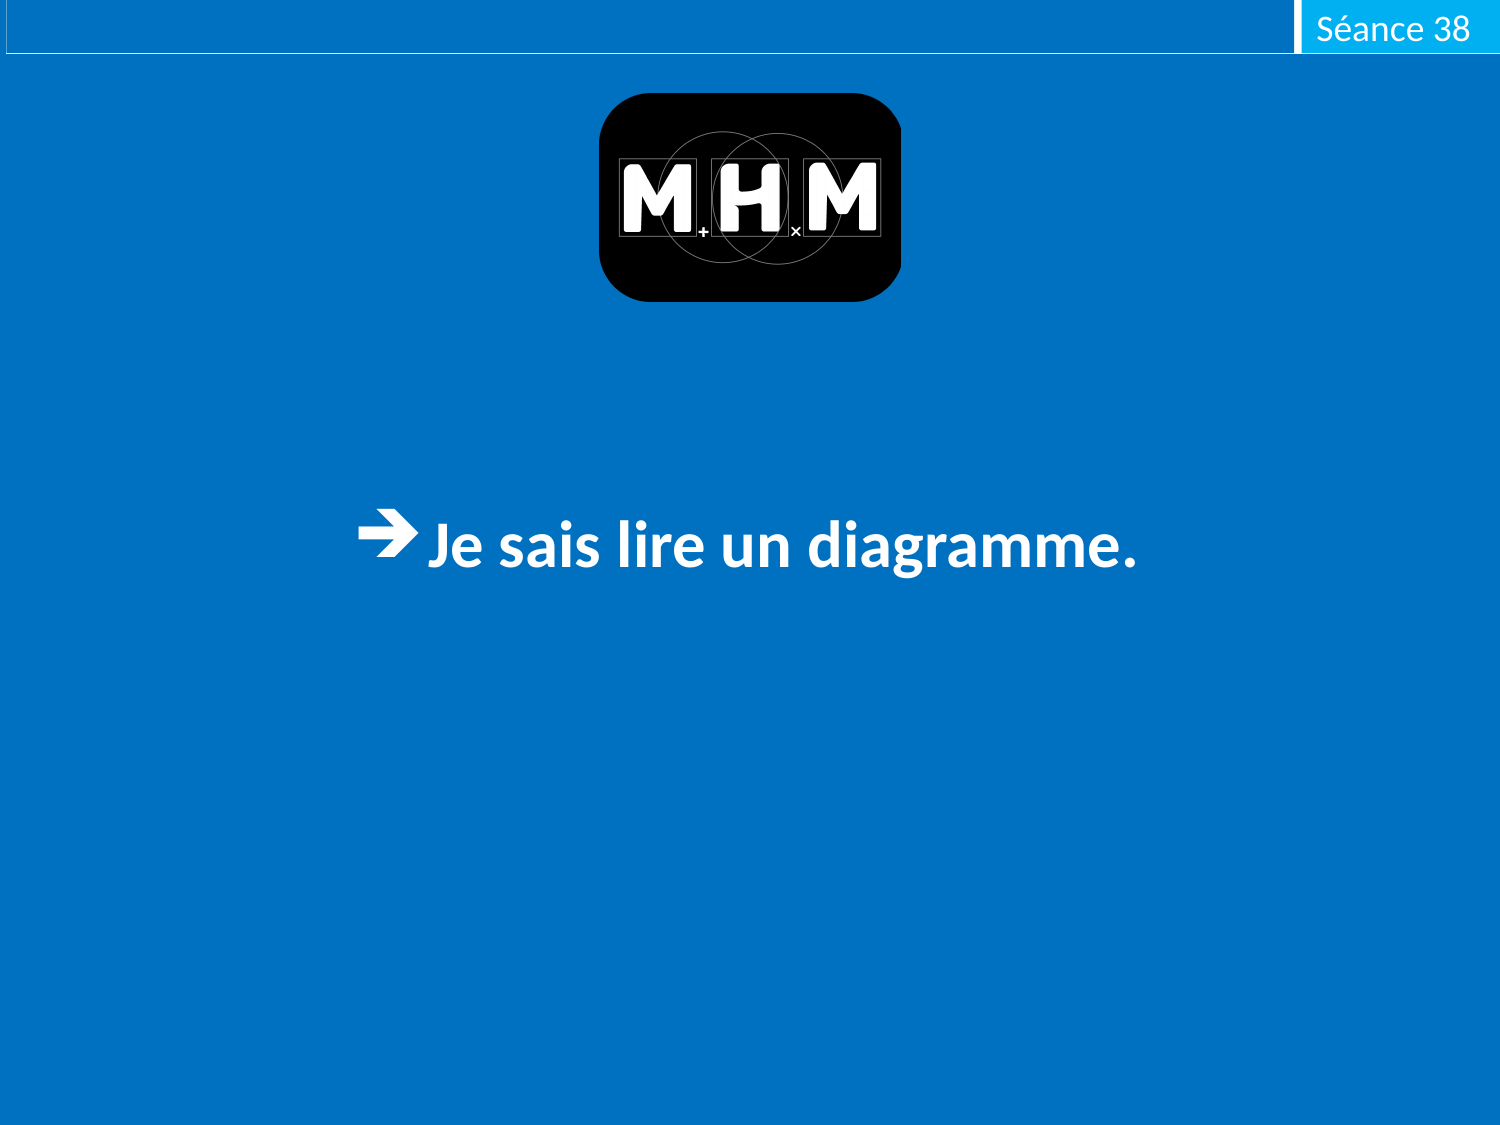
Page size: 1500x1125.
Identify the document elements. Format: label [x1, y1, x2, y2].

text_box [0, 54, 1500, 1125]
